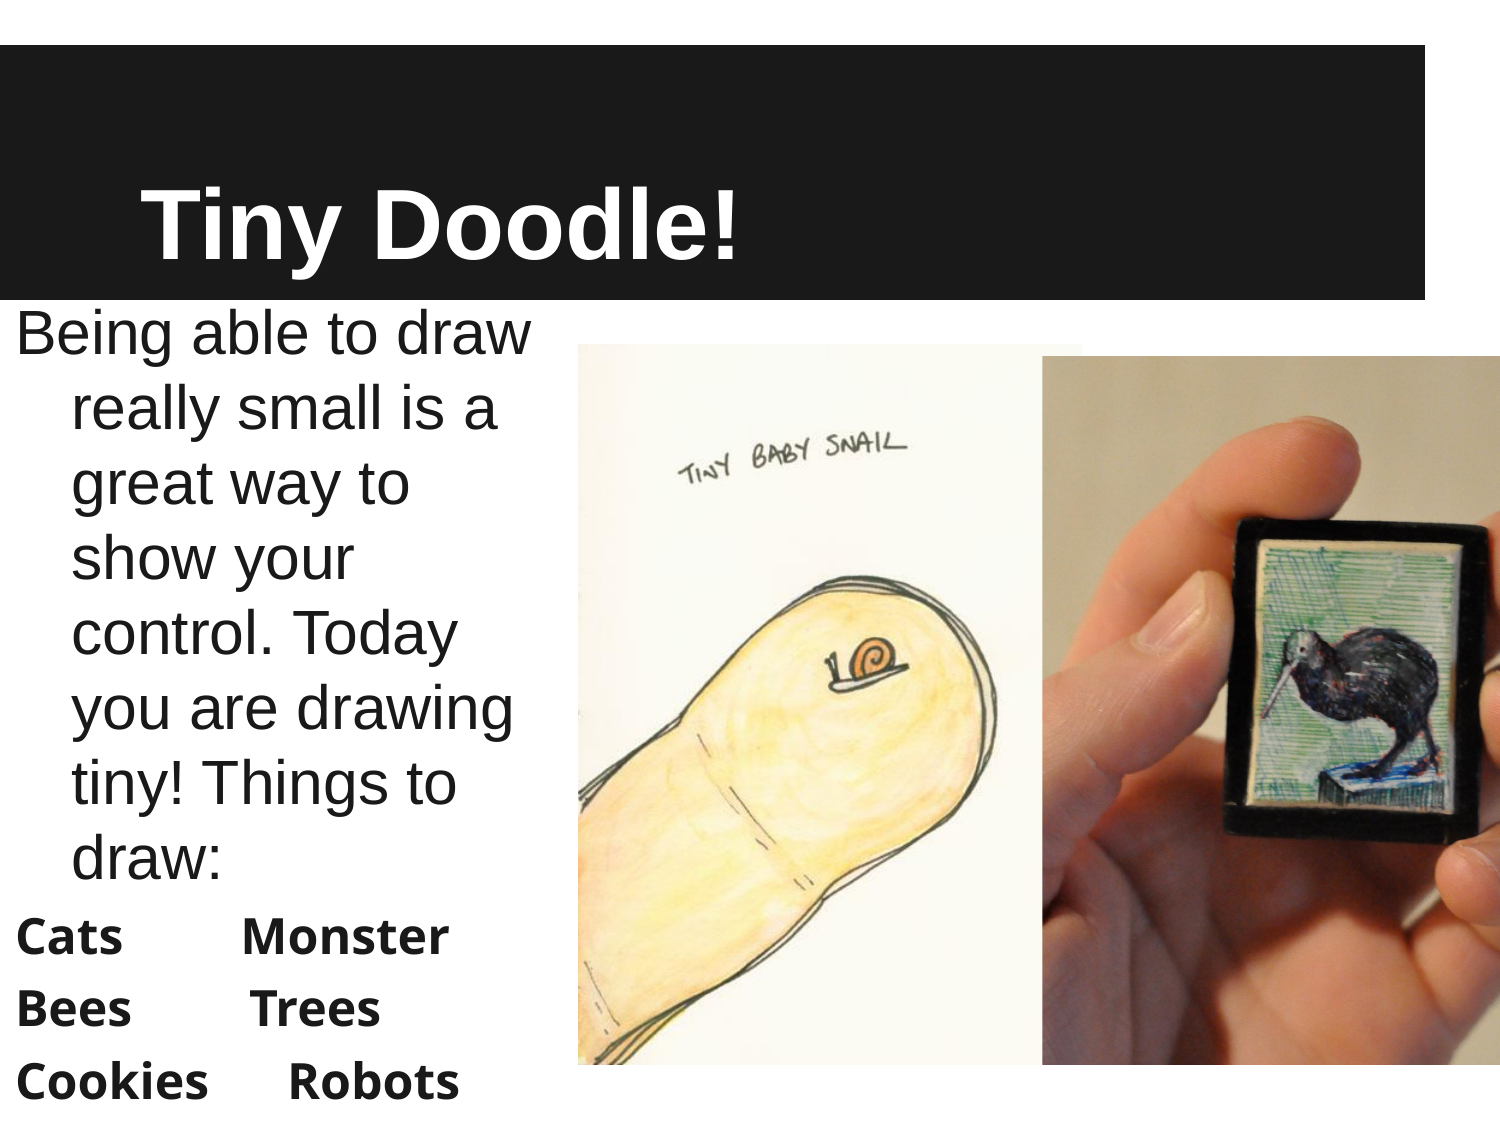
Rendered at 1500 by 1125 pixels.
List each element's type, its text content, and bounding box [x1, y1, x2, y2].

text_box [1042, 356, 1500, 1065]
text_box [578, 344, 1083, 1065]
list Being able to draw really small is a great way to show your control. Today you are drawing tiny! Things to draw: Cats Monster Bees Trees Cookies Robots Flowers Birds [0, 277, 587, 1125]
title Tiny Doodle! [75, 76, 1425, 295]
